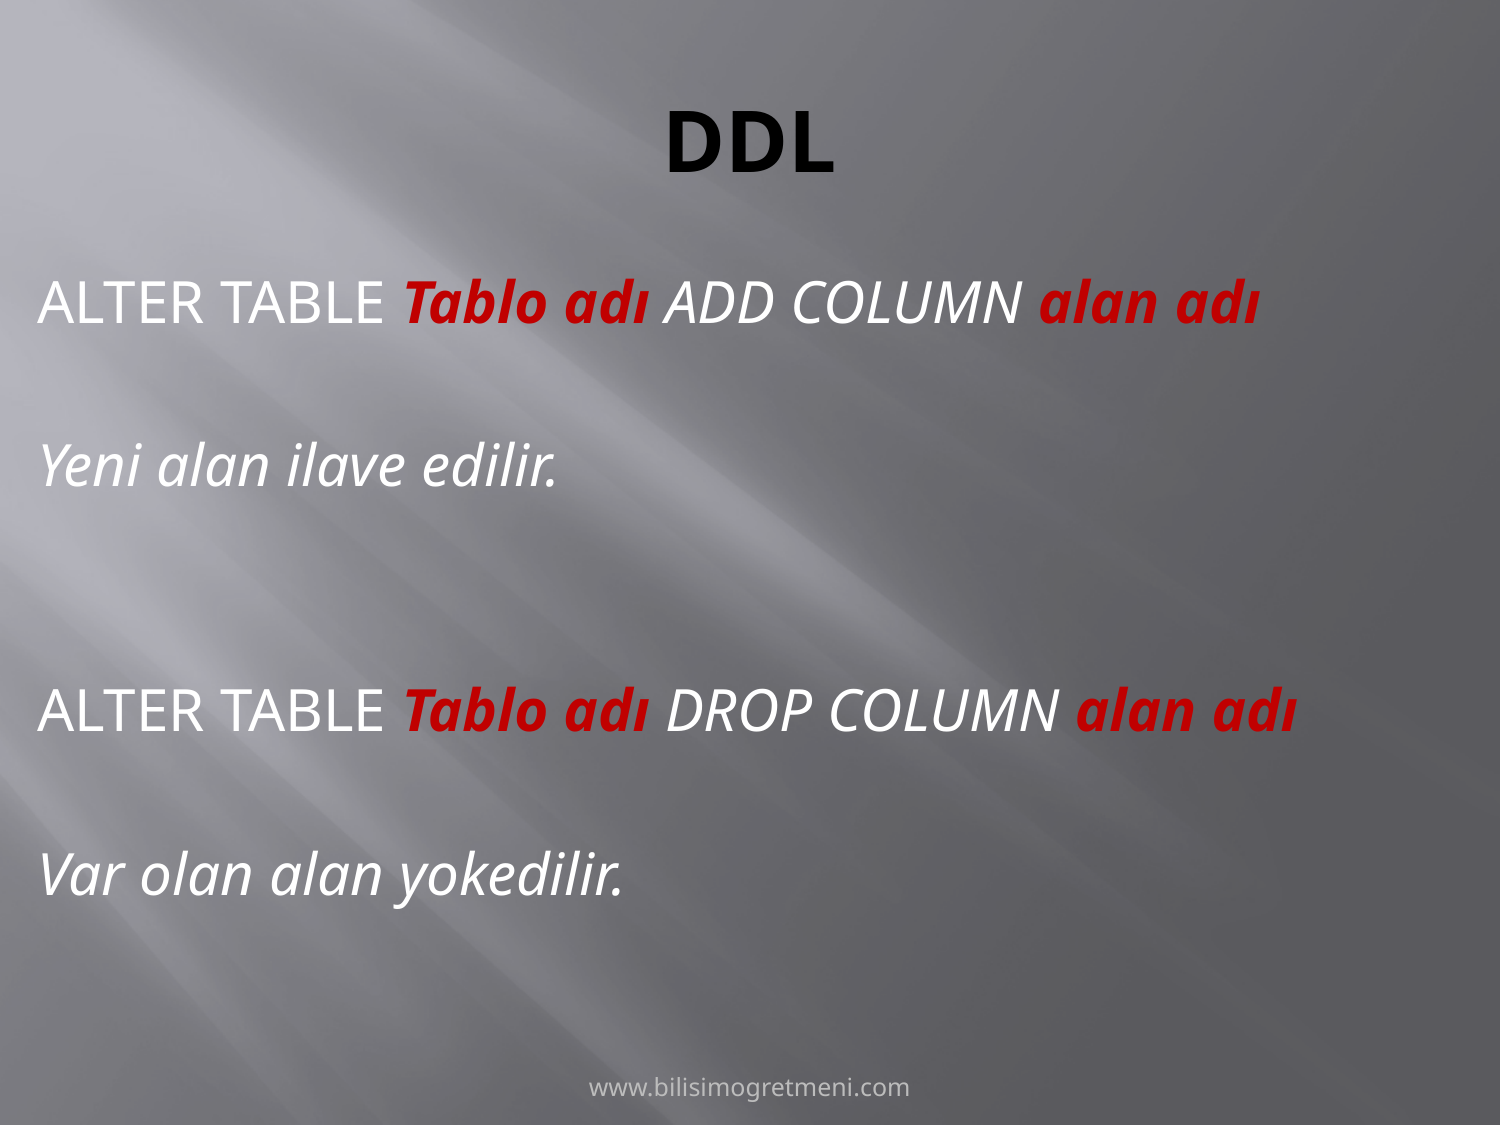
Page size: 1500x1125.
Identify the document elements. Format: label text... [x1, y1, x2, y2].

footer www.bilisimogretmeni.com [512, 1052, 988, 1113]
title DDL [75, 45, 1425, 233]
list ALTER TABLE Tablo adı ADD COLUMN alan adı Yeni alan ilave edilir. ALTER TABLE Tablo adı DROP COLUMN alan adı Var olan alan yokedilir. [0, 257, 1465, 1031]
